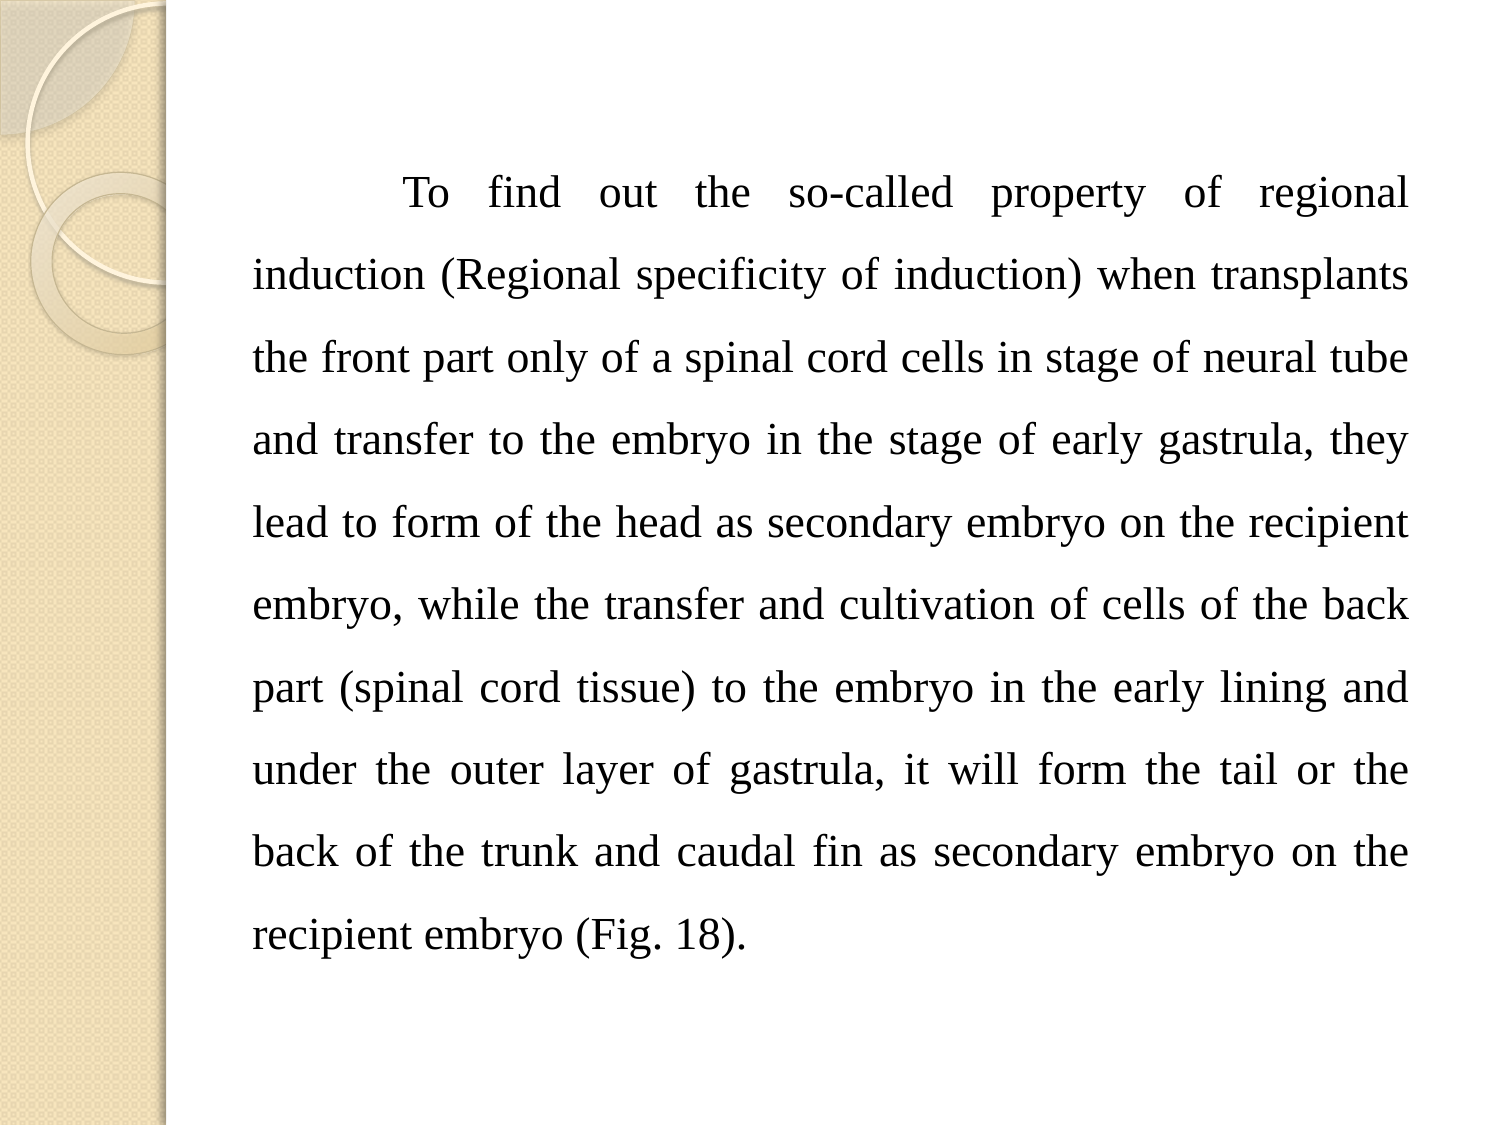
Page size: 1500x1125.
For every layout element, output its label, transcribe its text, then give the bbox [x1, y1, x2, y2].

text_box To find out the so-called property of regional induction (Regional specificity of induction) when transplants the front part only of a spinal cord cells in stage of neural tube and transfer to the embryo in the stage of early gastrula, they lead to form of the head as secondary embryo on the recipient embryo, while the transfer and cultivation of cells of the back part (spinal cord tissue) to the embryo in the early lining and under the outer layer of gastrula, it will form the tail or the back of the trunk and caudal fin as secondary embryo on the recipient embryo (Fig. 18). [237, 126, 1425, 966]
